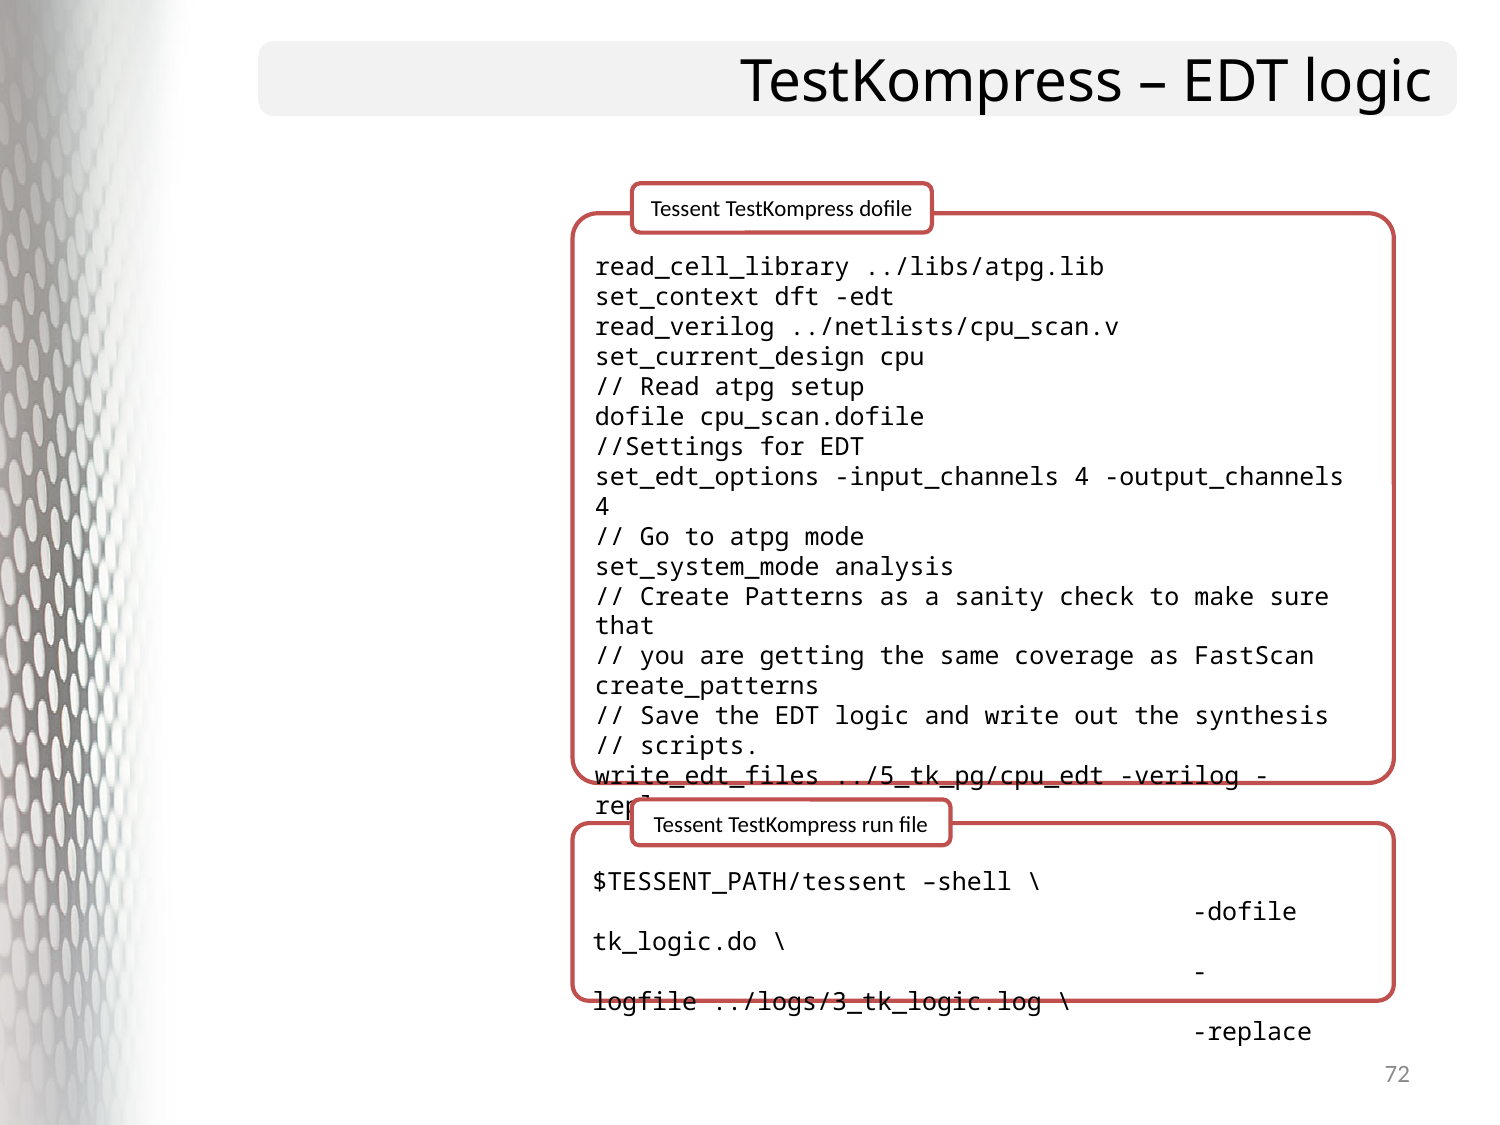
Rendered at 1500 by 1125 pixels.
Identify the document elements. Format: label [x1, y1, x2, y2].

text_box [572, 182, 1395, 784]
text_box [570, 797, 1396, 1003]
title [160, 40, 1449, 117]
slide_number [1074, 1042, 1425, 1103]
picture [0, 0, 200, 1125]
